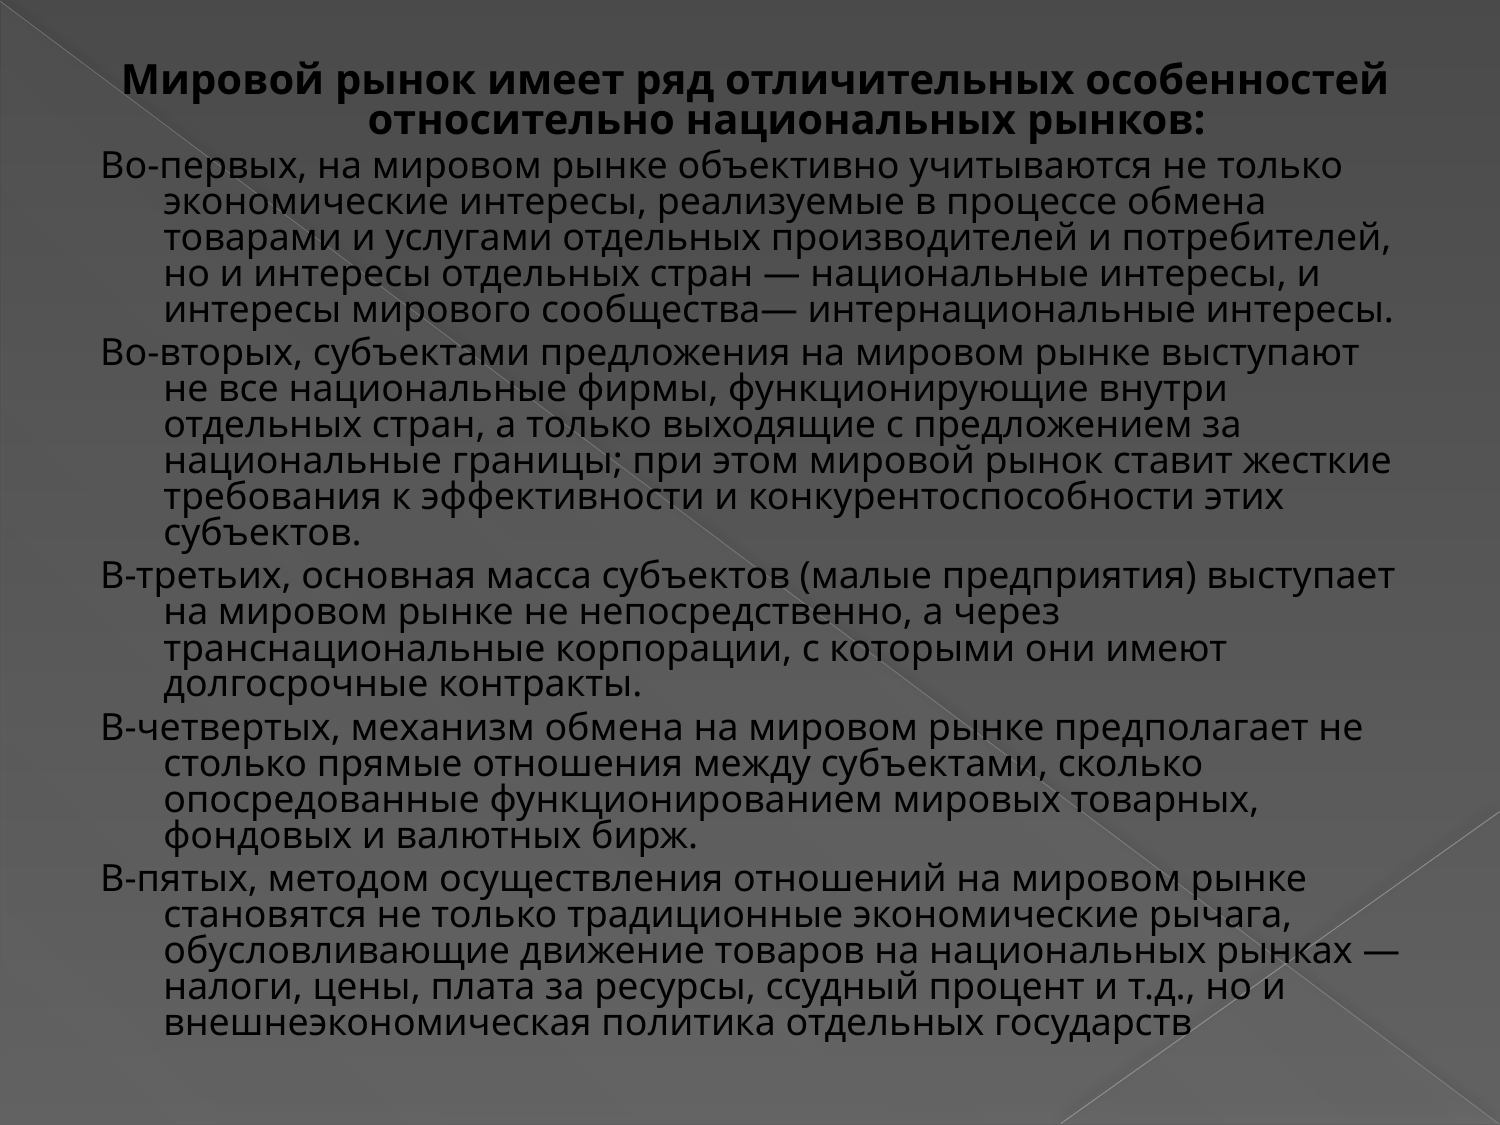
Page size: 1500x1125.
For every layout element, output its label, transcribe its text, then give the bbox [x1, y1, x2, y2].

list Мировой рынок имеет ряд отличительных особенностей относительно национальных рынков: Во-первых, на мировом рынке объективно учитываются не только экономические интересы, реализуемые в процессе обмена товарами и услугами отдельных производителей и потребителей, но и интересы отдельных стран — национальные интересы, и интересы мирового сообщества— интернациональные интересы. Во-вторых, субъектами предложения на мировом рынке выступают не все национальные фирмы, функционирующие внутри отдельных стран, а только выходящие с предложением за национальные границы; при этом мировой рынок ставит жесткие требования к эффективности и конкурентоспособности этих субъектов. В-третьих, основная масса субъектов (малые предприятия) выступает на мировом рынке не непосредственно, а через транснациональные корпорации, с которыми они имеют долгосрочные контракты. В-четвертых, механизм обмена на мировом рынке предполагает не столько прямые отношения между субъектами, сколько опосредованные функционированием мировых товарных, фондовых и валютных бирж. В-пятых, методом осуществления отношений на мировом рынке становятся не только традиционные экономические рычага, обусловливающие движение товаров на национальных рынках — налоги, цены, плата за ресурсы, ссудный процент и т.д., но и внешнеэкономическая политика отдельных государств [75, 54, 1425, 1071]
